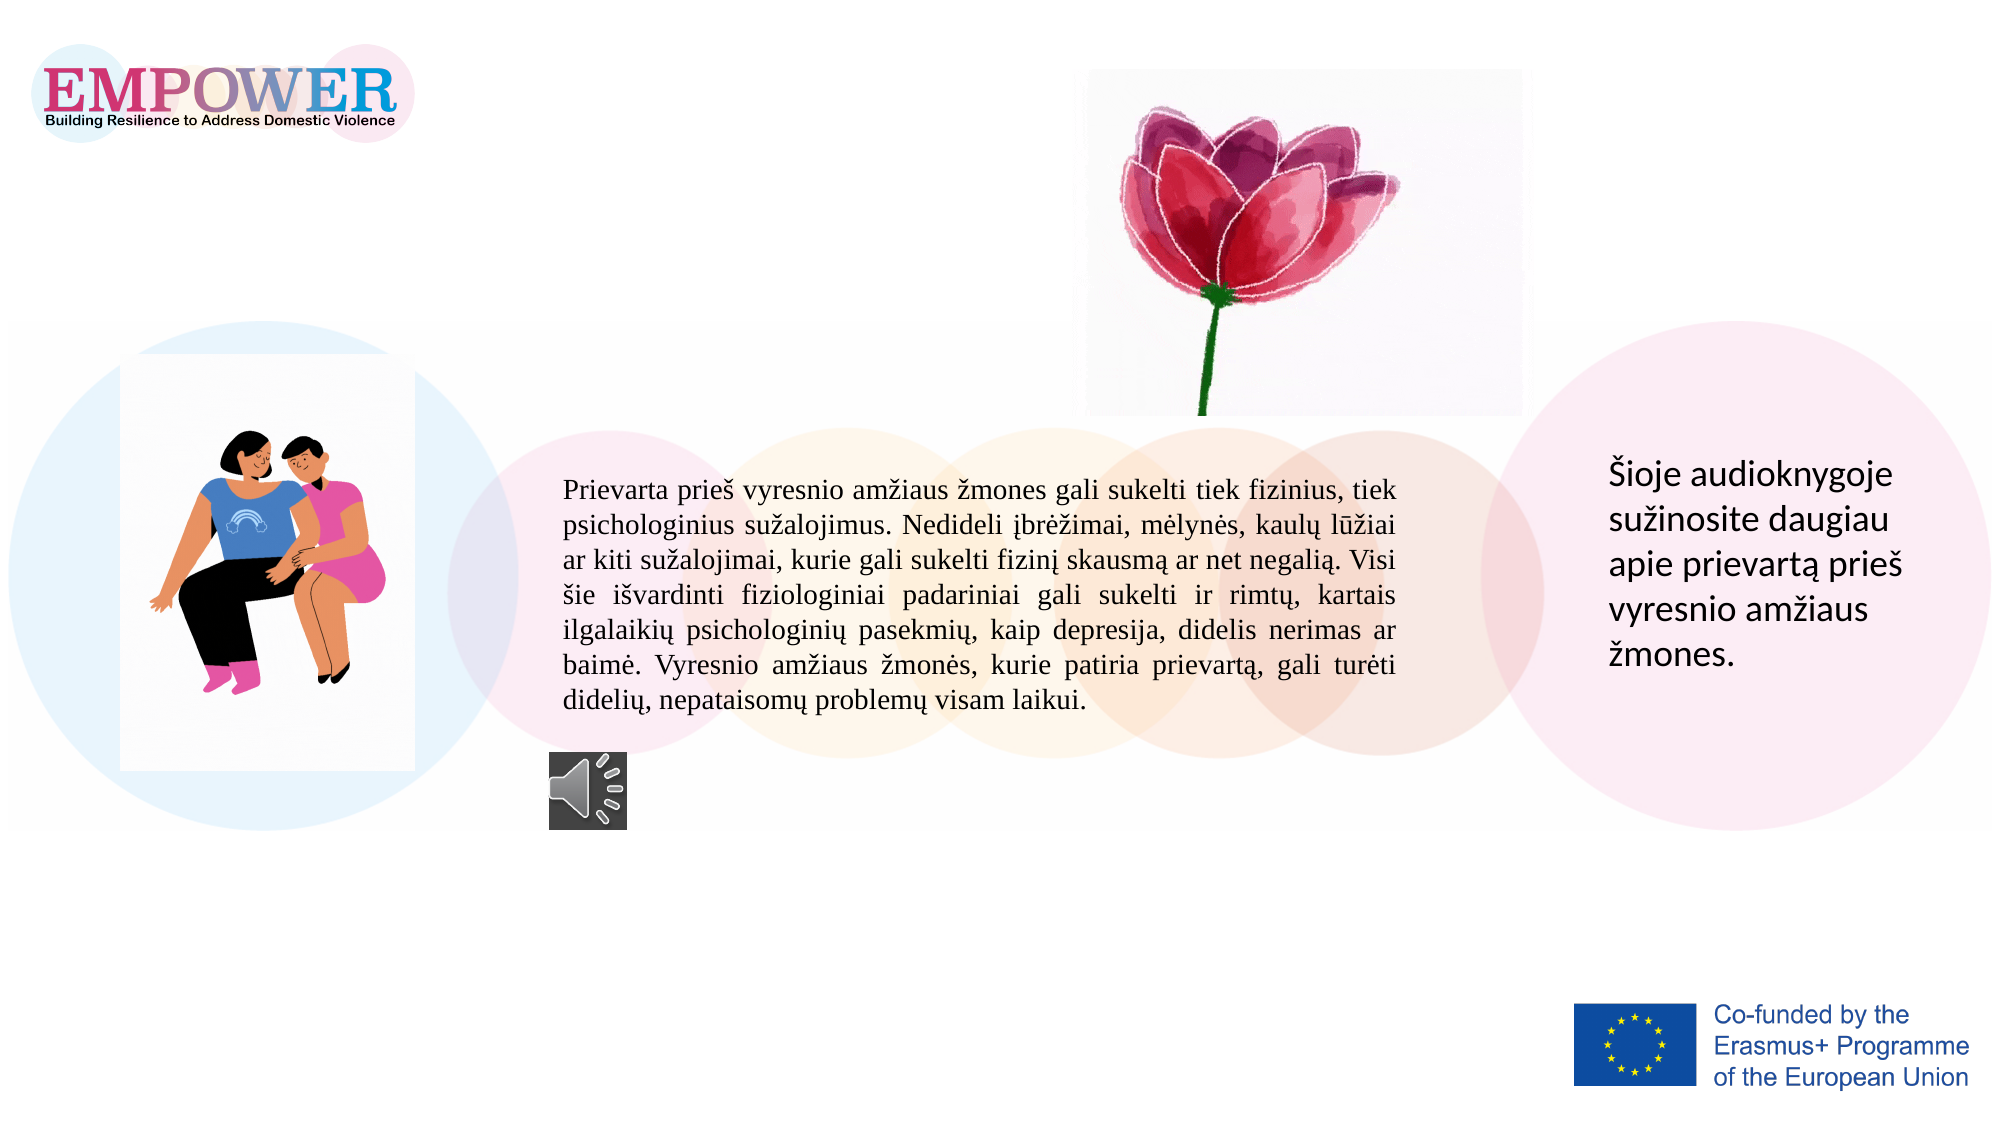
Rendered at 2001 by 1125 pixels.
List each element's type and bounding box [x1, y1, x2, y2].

picture [8, 69, 1992, 831]
text_box [1550, 979, 2000, 1109]
picture [31, 44, 415, 143]
